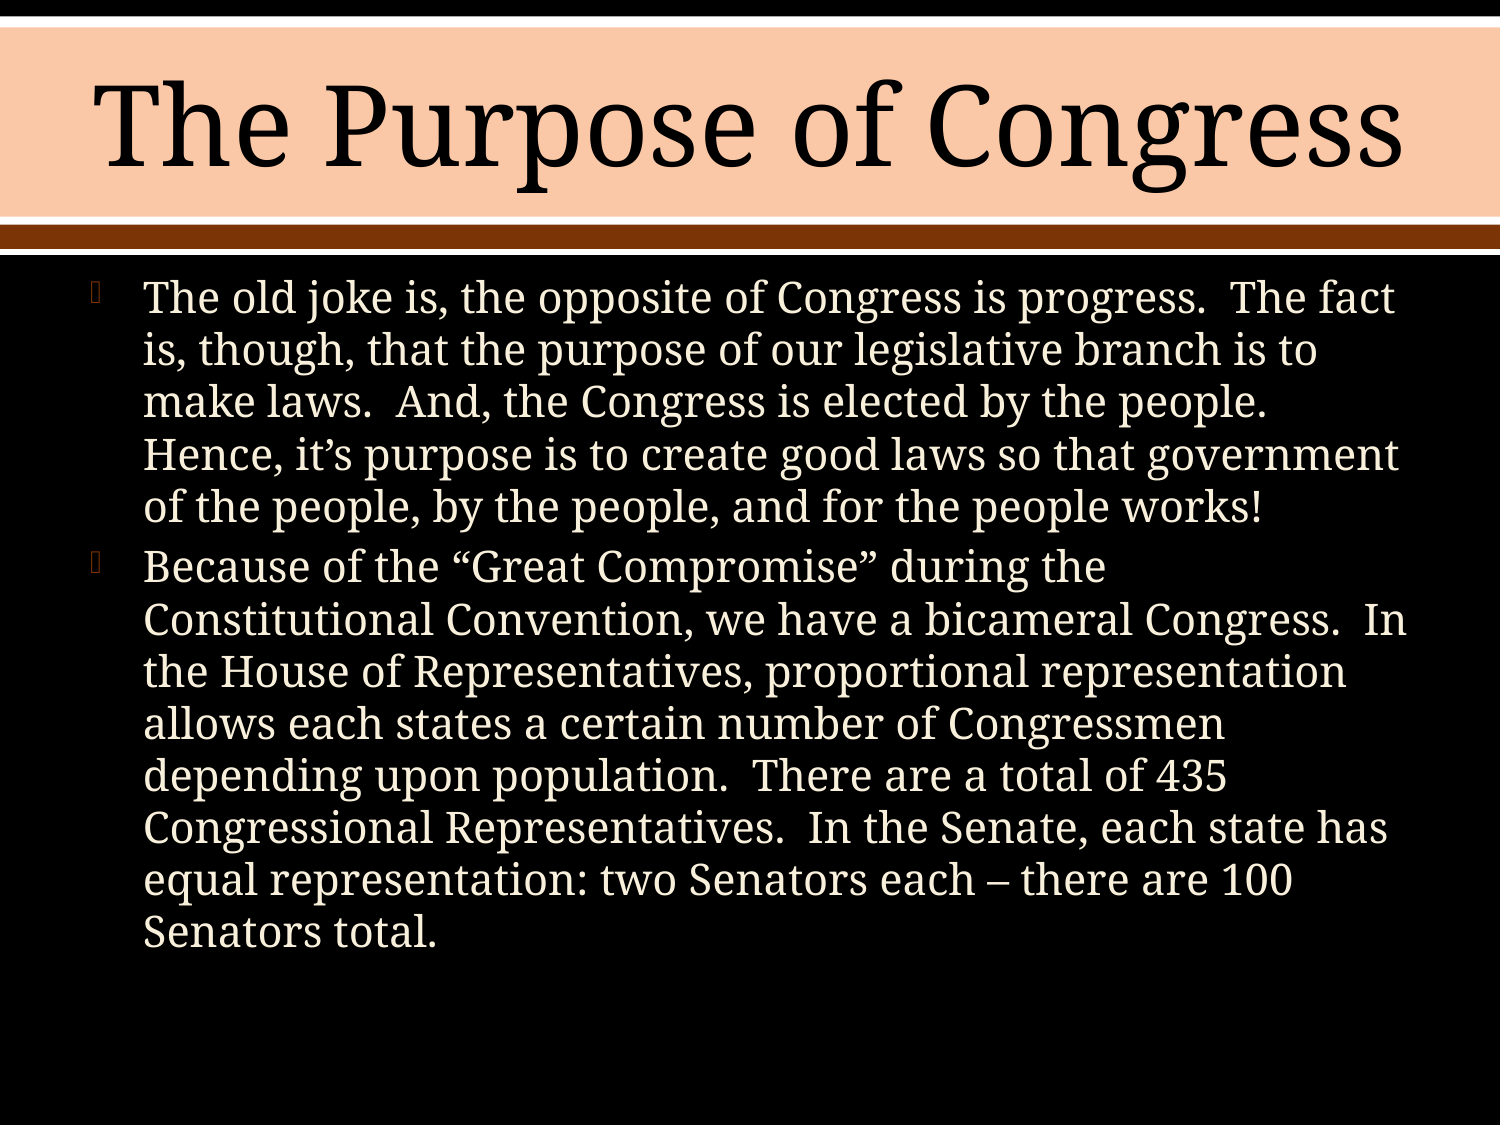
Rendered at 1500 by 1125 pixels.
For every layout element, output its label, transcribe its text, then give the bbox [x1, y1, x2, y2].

list The old joke is, the opposite of Congress is progress. The fact is, though, that the purpose of our legislative branch is to make laws. And, the Congress is elected by the people. Hence, it’s purpose is to create good laws so that government of the people, by the people, and for the people works! Because of the “Great Compromise” during the Constitutional Convention, we have a bicameral Congress. In the House of Representatives, proportional representation allows each states a certain number of Congressmen depending upon population. There are a total of 435 Congressional Representatives. In the Senate, each state has equal representation: two Senators each – there are 100 Senators total. [75, 262, 1425, 1005]
title The Purpose of Congress [75, 29, 1425, 213]
